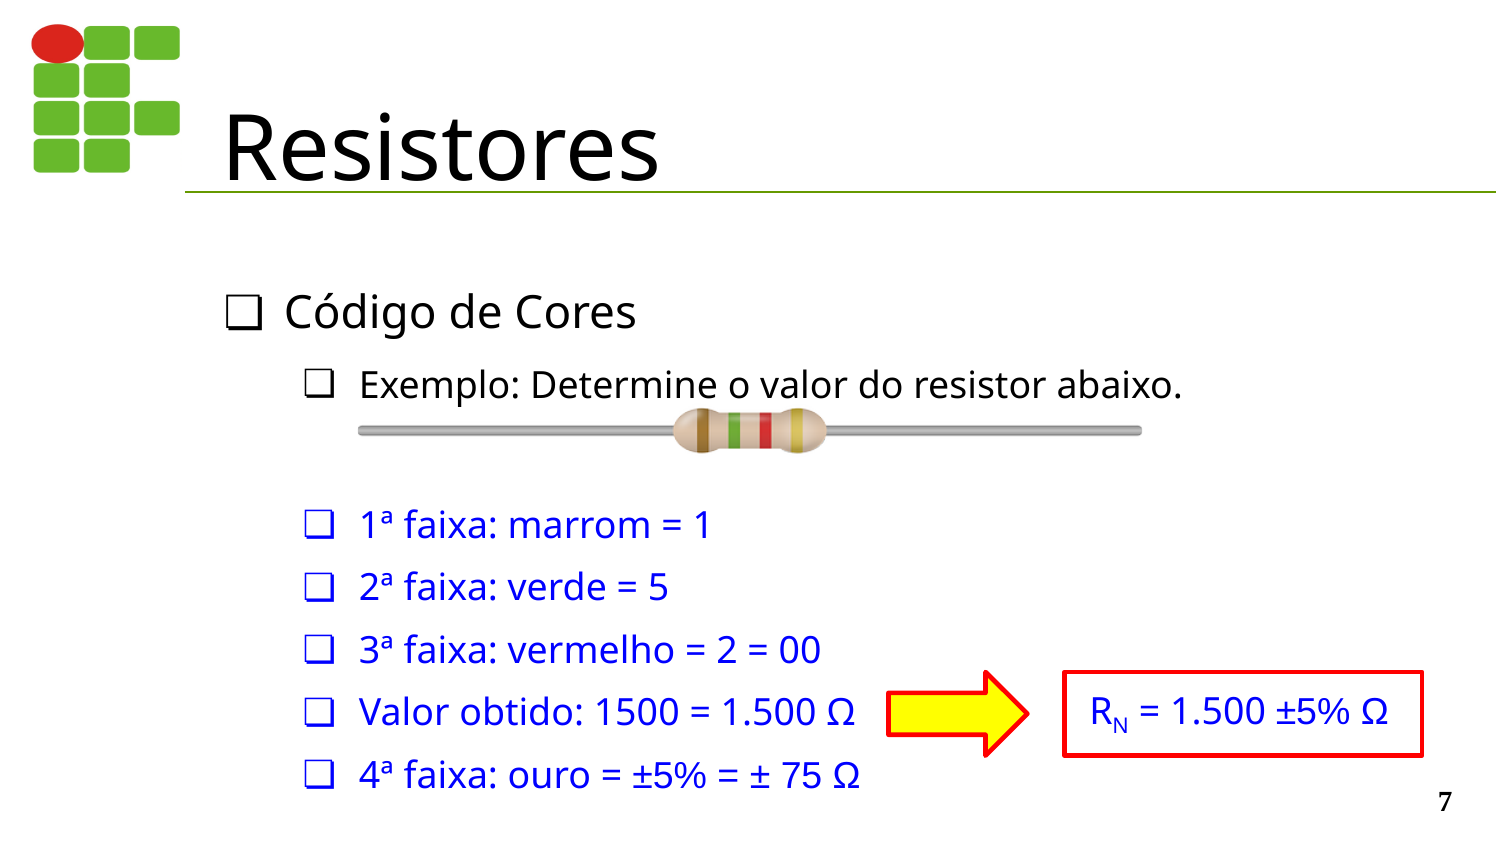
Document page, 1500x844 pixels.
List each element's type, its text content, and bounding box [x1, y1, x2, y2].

picture [29, 23, 182, 174]
picture [357, 388, 1143, 474]
title Resistores [206, 26, 1468, 207]
text_box RN = 1.500 ±5% Ω [1064, 671, 1422, 756]
list 1ª faixa: marrom = 1 [193, 470, 979, 533]
list Código de Cores Exemplo: Determine o valor do resistor abaixo. [193, 248, 1469, 402]
list Valor obtido: 1500 = 1.500 Ω [193, 658, 979, 721]
text_box [888, 671, 1028, 756]
list 4ª faixa: ouro = ±5% = ± 75 Ω [193, 721, 979, 784]
list 3ª faixa: vermelho = 2 = 00 [193, 595, 957, 658]
text_box ‹#› [1155, 768, 1468, 825]
list 2ª faixa: verde = 5 [193, 533, 979, 596]
